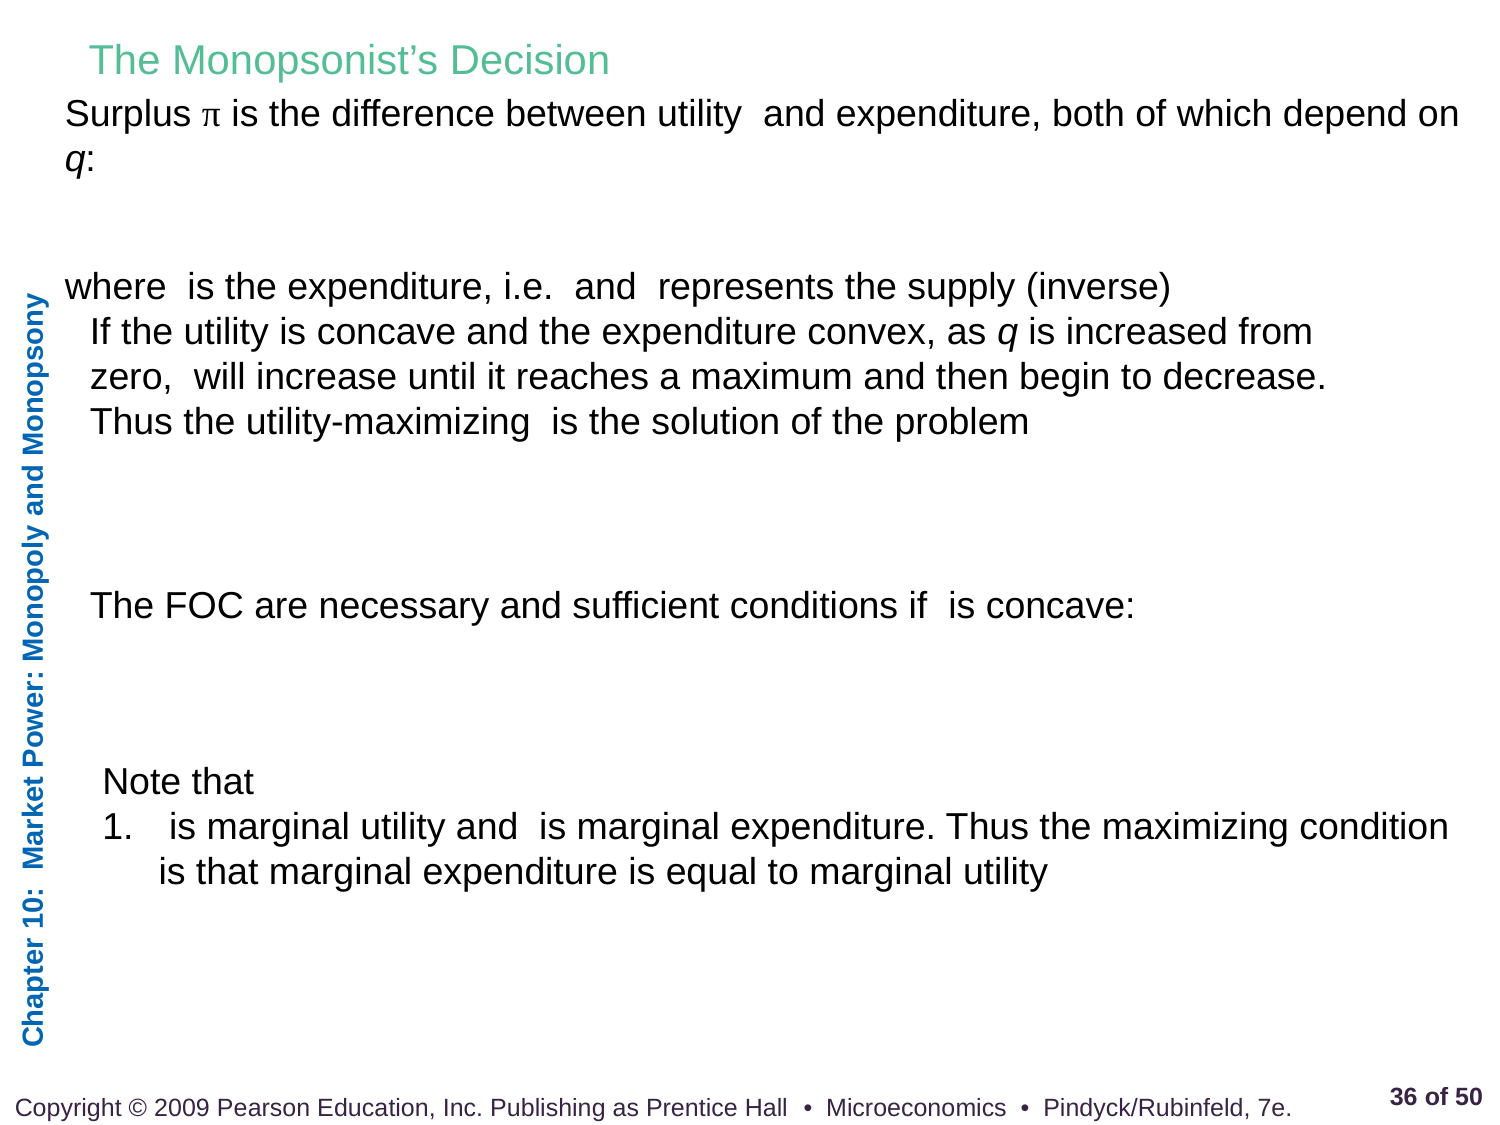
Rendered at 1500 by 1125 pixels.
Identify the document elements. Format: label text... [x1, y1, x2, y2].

list The Monopsonist’s Decision [73, 24, 1174, 109]
